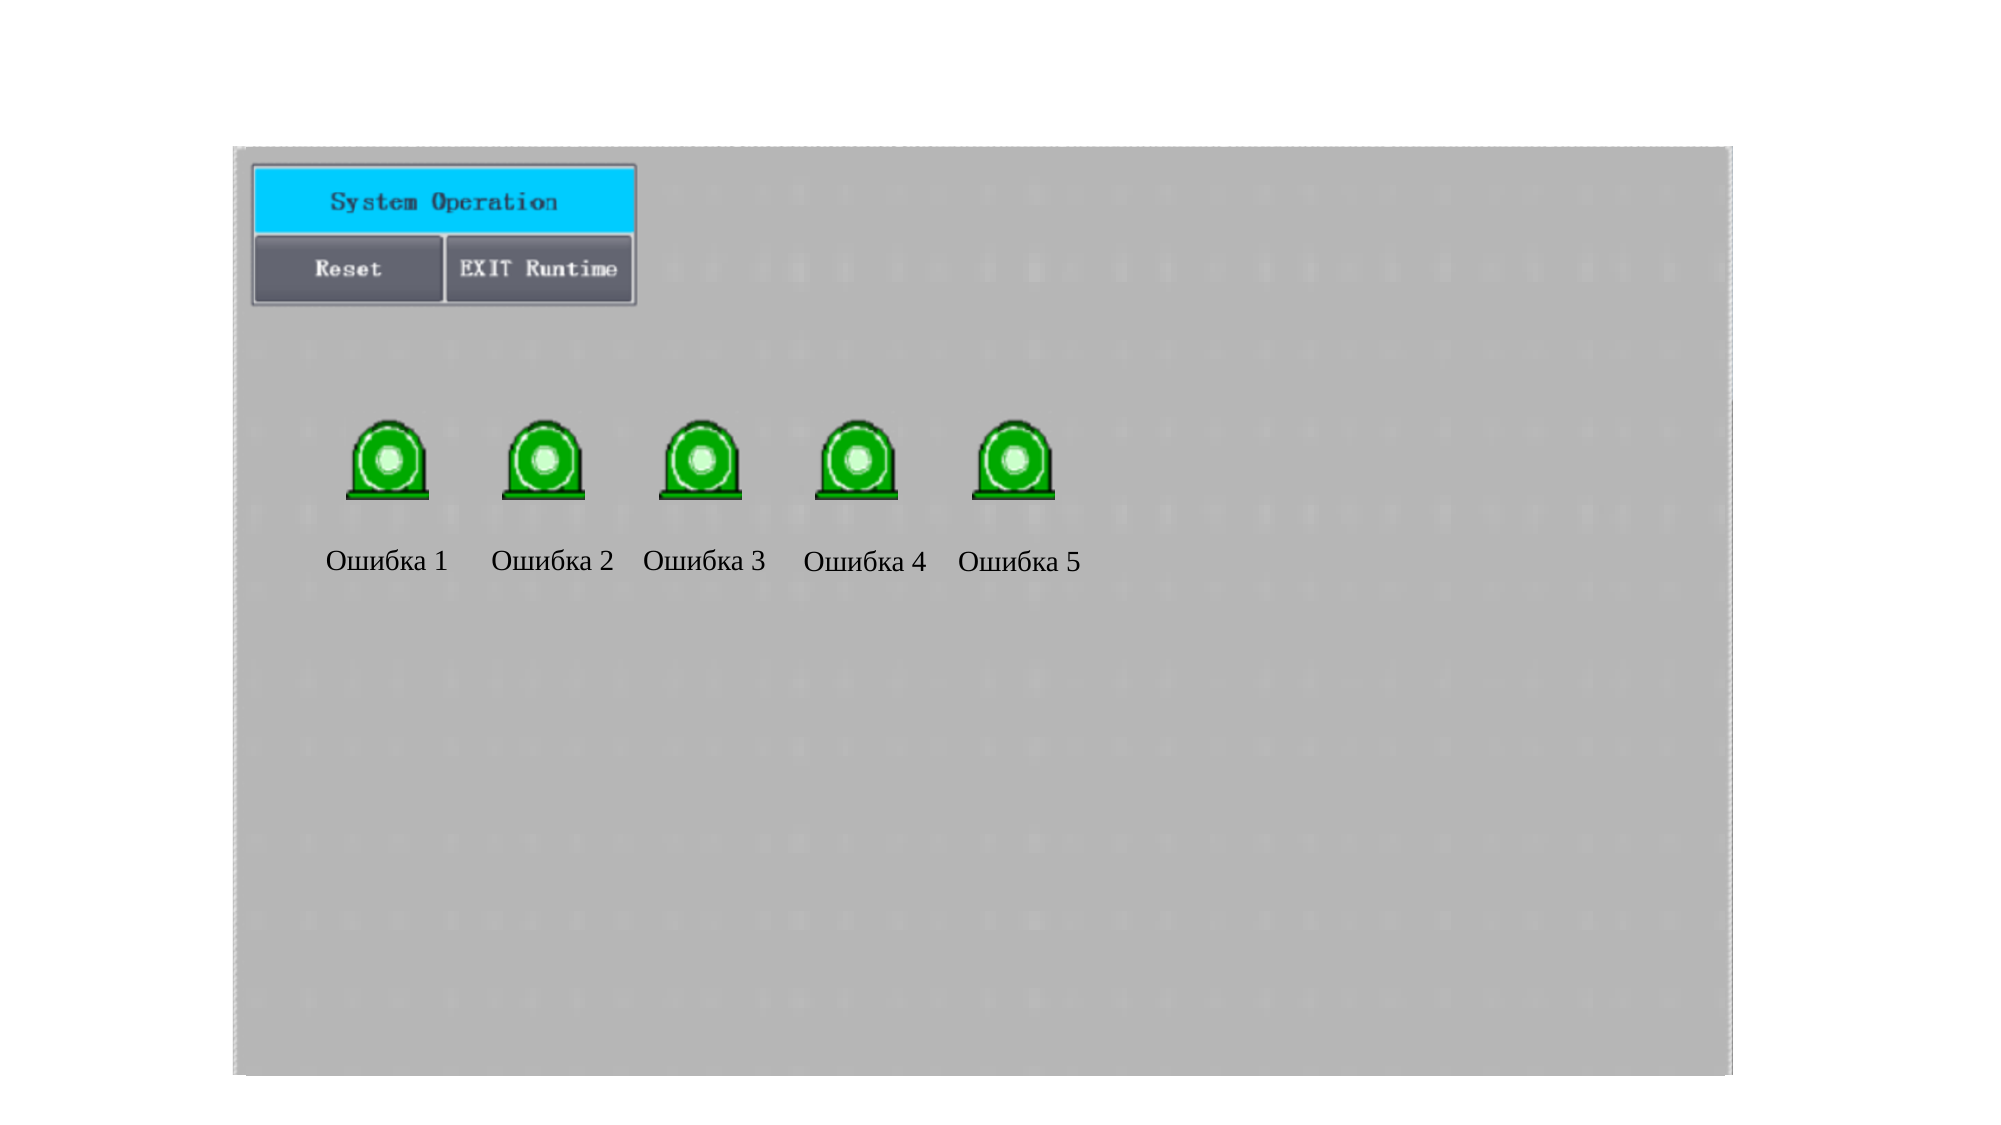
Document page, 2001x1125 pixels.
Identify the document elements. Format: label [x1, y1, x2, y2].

picture [232, 0, 1733, 1125]
